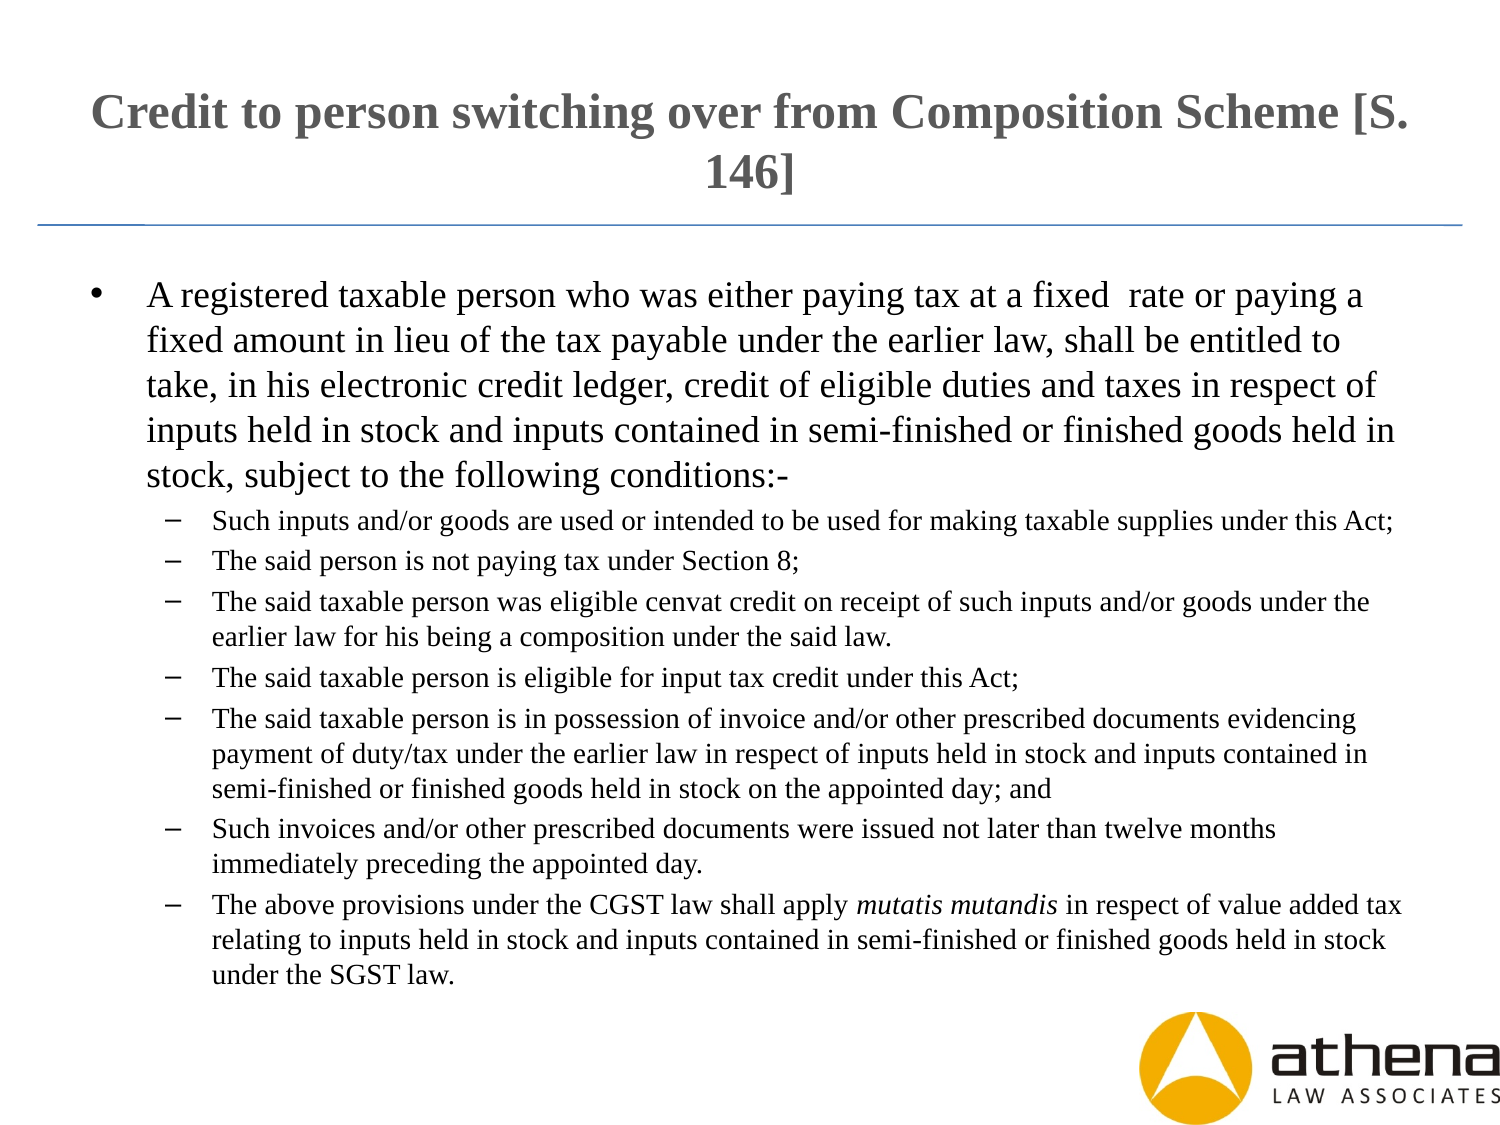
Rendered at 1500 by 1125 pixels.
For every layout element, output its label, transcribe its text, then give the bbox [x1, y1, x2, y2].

title Credit to person switching over from Composition Scheme [S. 146] [75, 45, 1425, 233]
list A registered taxable person who was either paying tax at a fixed rate or paying a fixed amount in lieu of the tax payable under the earlier law, shall be entitled to take, in his electronic credit ledger, credit of eligible duties and taxes in respect of inputs held in stock and inputs contained in semi-finished or finished goods held in stock, subject to the following conditions:- Such inputs and/or goods are used or intended to be used for making taxable supplies under this Act; The said person is not paying tax under Section 8; The said taxable person was eligible cenvat credit on receipt of such inputs and/or goods under the earlier law for his being a composition under the said law. The said taxable person is eligible for input tax credit under this Act; The said taxable person is in possession of invoice and/or other prescribed documents evidencing payment of duty/tax under the earlier law in respect of inputs held in stock and inputs contained in semi-finished or finished goods held in stock on the appointed day; and Such invoices and/or other prescribed documents were issued not later than twelve months immediately preceding the appointed day. The above provisions under the CGST law shall apply mutatis mutandis in respect of value added tax relating to inputs held in stock and inputs contained in semi-finished or finished goods held in stock under the SGST law. [75, 262, 1425, 1005]
picture [1139, 1012, 1500, 1125]
